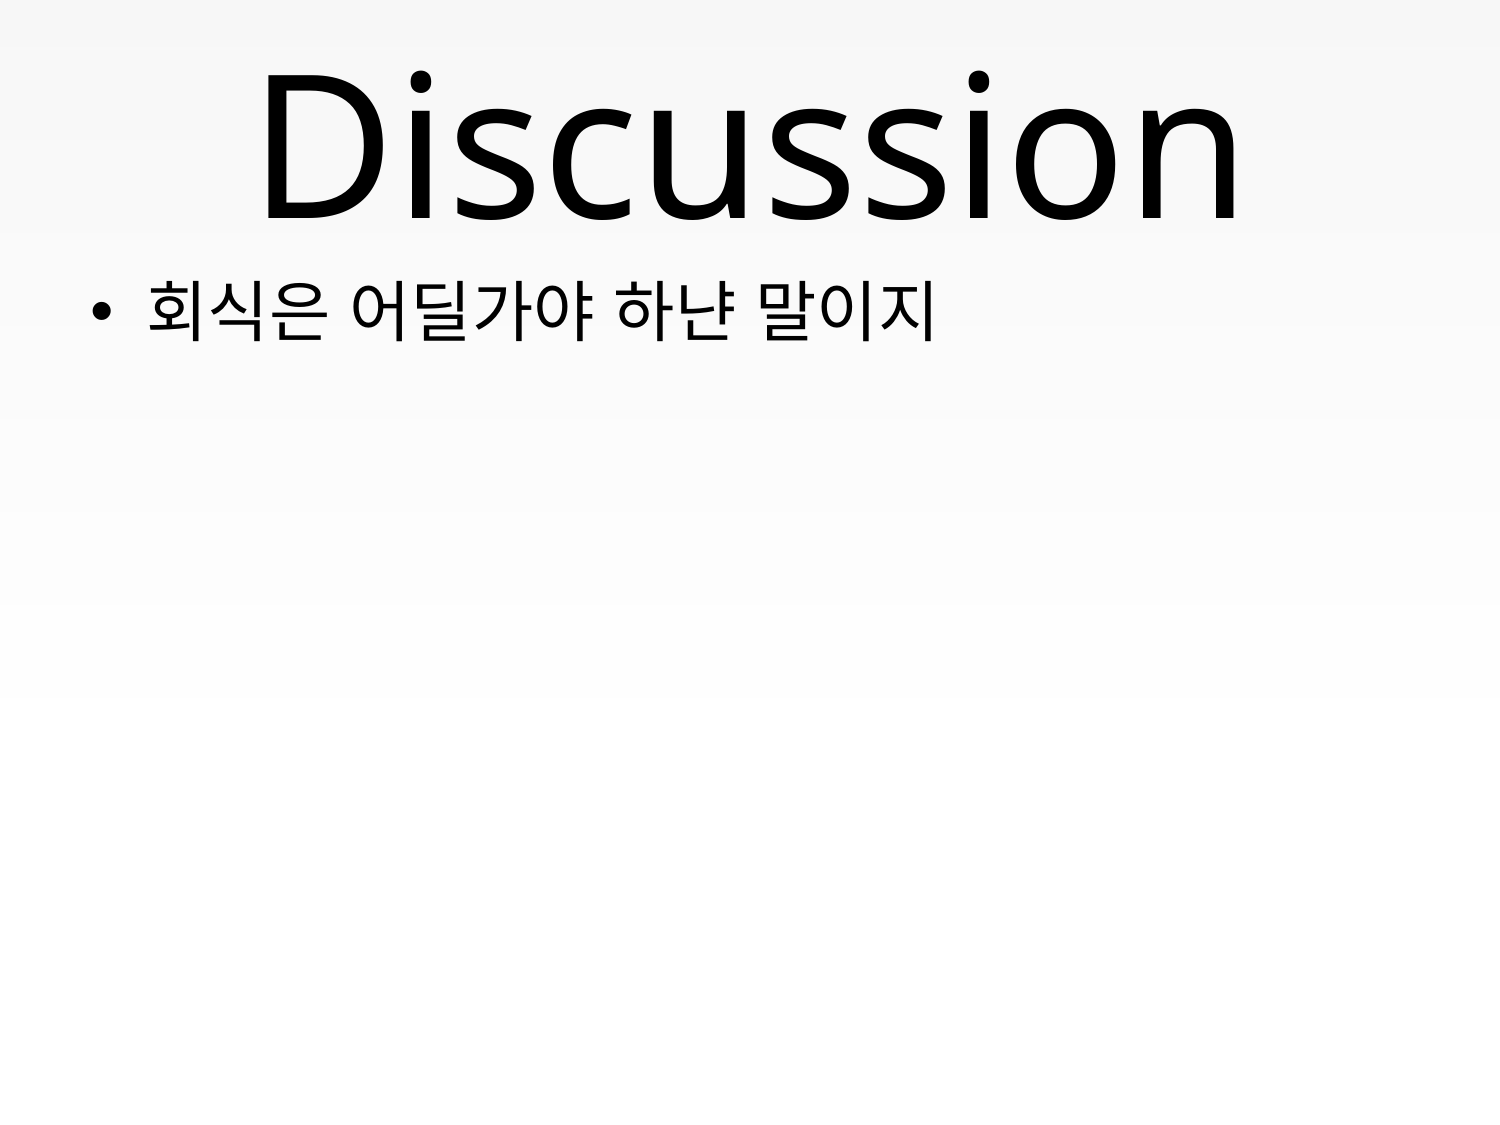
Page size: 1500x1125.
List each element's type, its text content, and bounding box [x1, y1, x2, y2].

list 회식은 어딜가야 하냔 말이지 [75, 262, 1425, 1005]
title Discussion [75, 45, 1425, 233]
